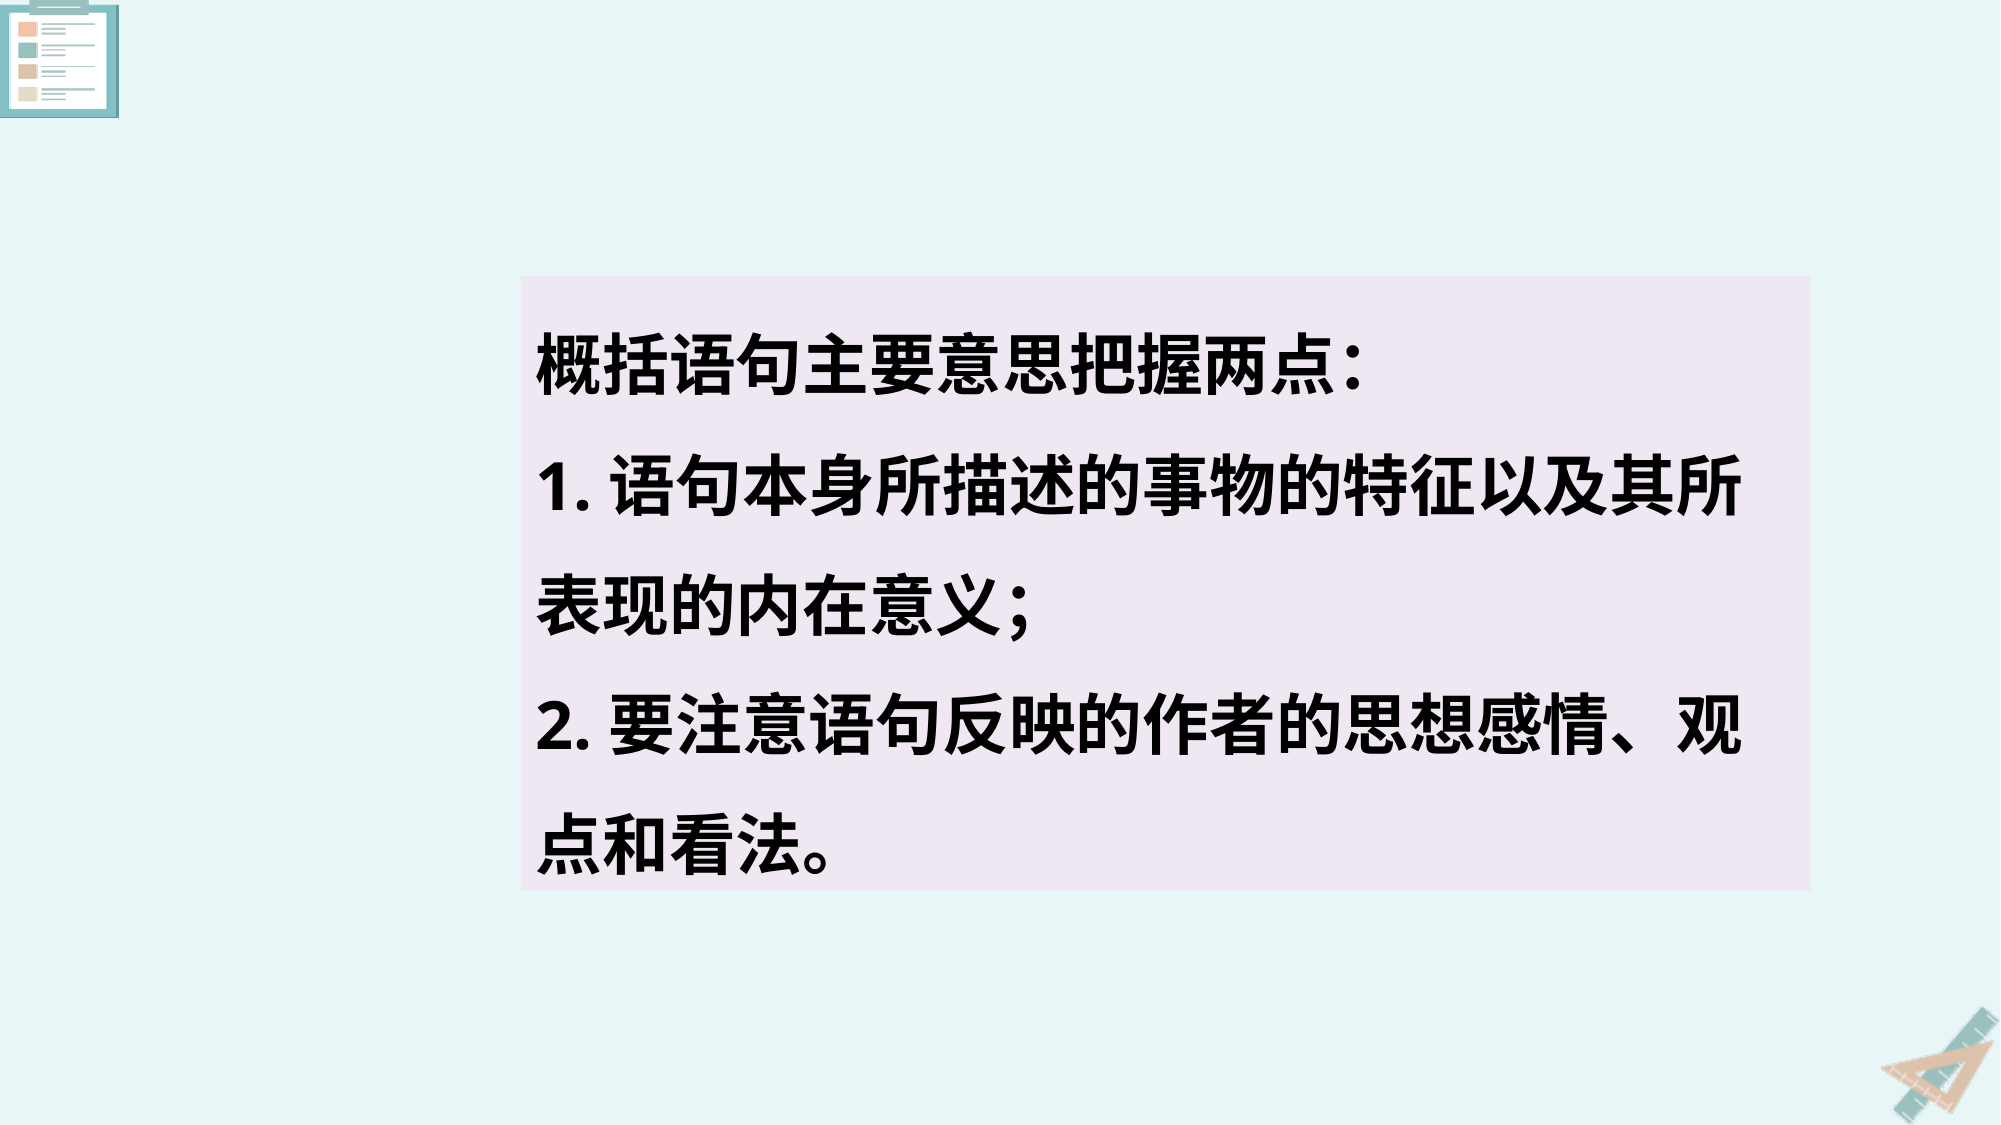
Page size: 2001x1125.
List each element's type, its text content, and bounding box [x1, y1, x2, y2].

picture [1881, 1006, 2000, 1125]
picture [0, 0, 119, 119]
text_box 概括语句主要意思把握两点： 1.语句本身所描述的事物的特征以及其所表现的内在意义； 2.要注意语句反映的作者的思想感情、观点和看法。 [520, 276, 1811, 891]
